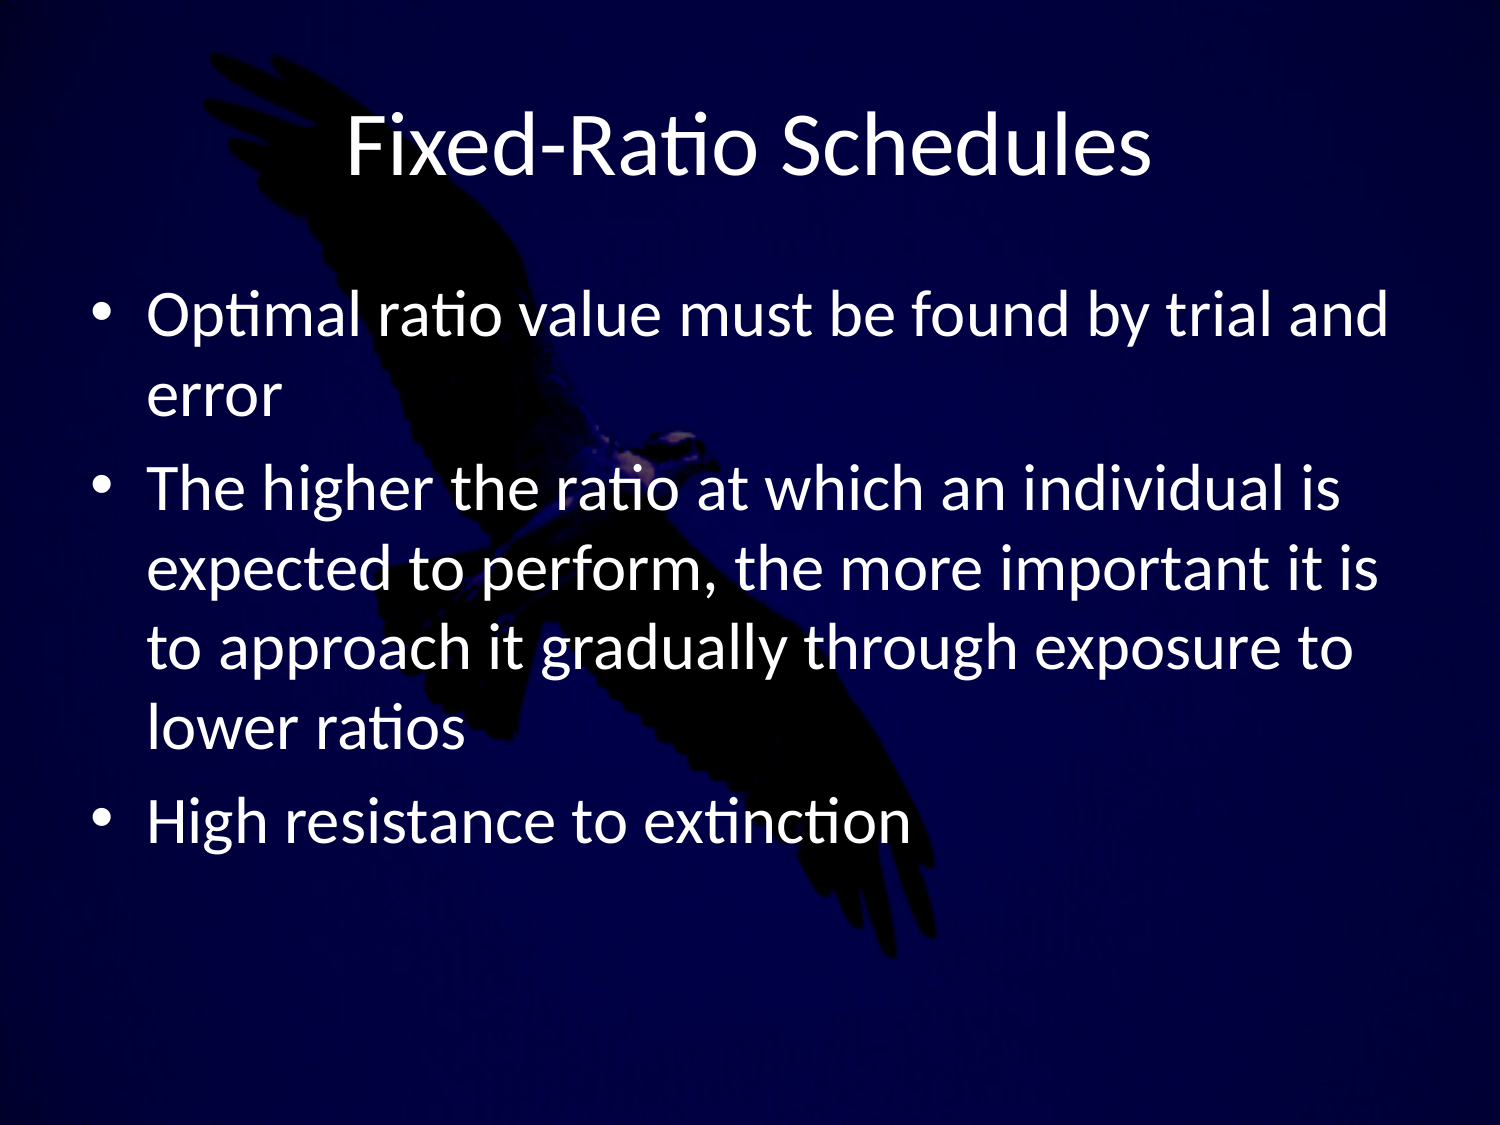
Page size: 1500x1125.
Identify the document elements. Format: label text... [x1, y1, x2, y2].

list Optimal ratio value must be found by trial and error The higher the ratio at which an individual is expected to perform, the more important it is to approach it gradually through exposure to lower ratios High resistance to extinction [75, 262, 1425, 1005]
picture [0, 0, 1500, 1125]
title Fixed-Ratio Schedules [75, 45, 1425, 233]
